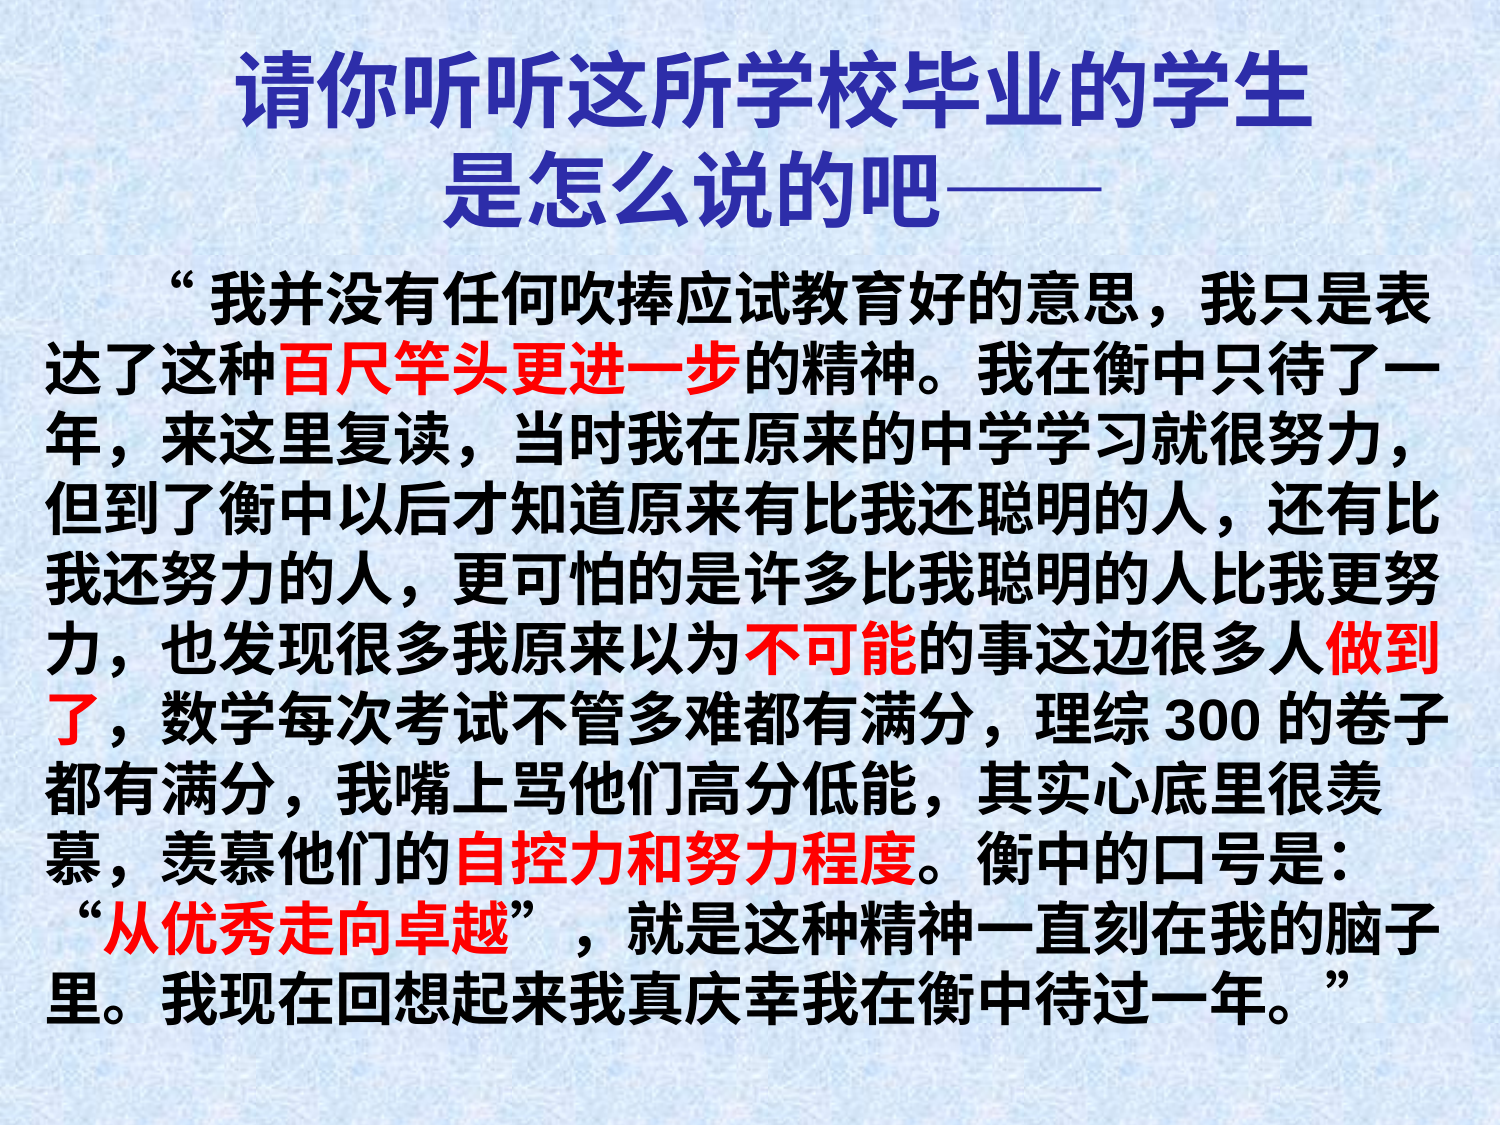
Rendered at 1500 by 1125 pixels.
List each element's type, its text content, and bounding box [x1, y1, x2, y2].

text_box “我并没有任何吹捧应试教育好的意思，我只是表达了这种百尺竿头更进一步的精神。我在衡中只待了一年，来这里复读，当时我在原来的中学学习就很努力，但到了衡中以后才知道原来有比我还聪明的人，还有比我还努力的人，更可怕的是许多比我聪明的人比我更努力，也发现很多我原来以为不可能的事这边很多人做到了，数学每次考试不管多难都有满分，理综300的卷子都有满分，我嘴上骂他们高分低能，其实心底里很羡慕，羡慕他们的自控力和努力程度。衡中的口号是：“从优秀走向卓越”，就是这种精神一直刻在我的脑子里。我现在回想起来我真庆幸我在衡中待过一年。” [29, 254, 1471, 1040]
picture [0, 0, 1500, 1125]
text_box 请你听听这所学校毕业的学生 是怎么说的吧—— [218, 30, 1331, 246]
